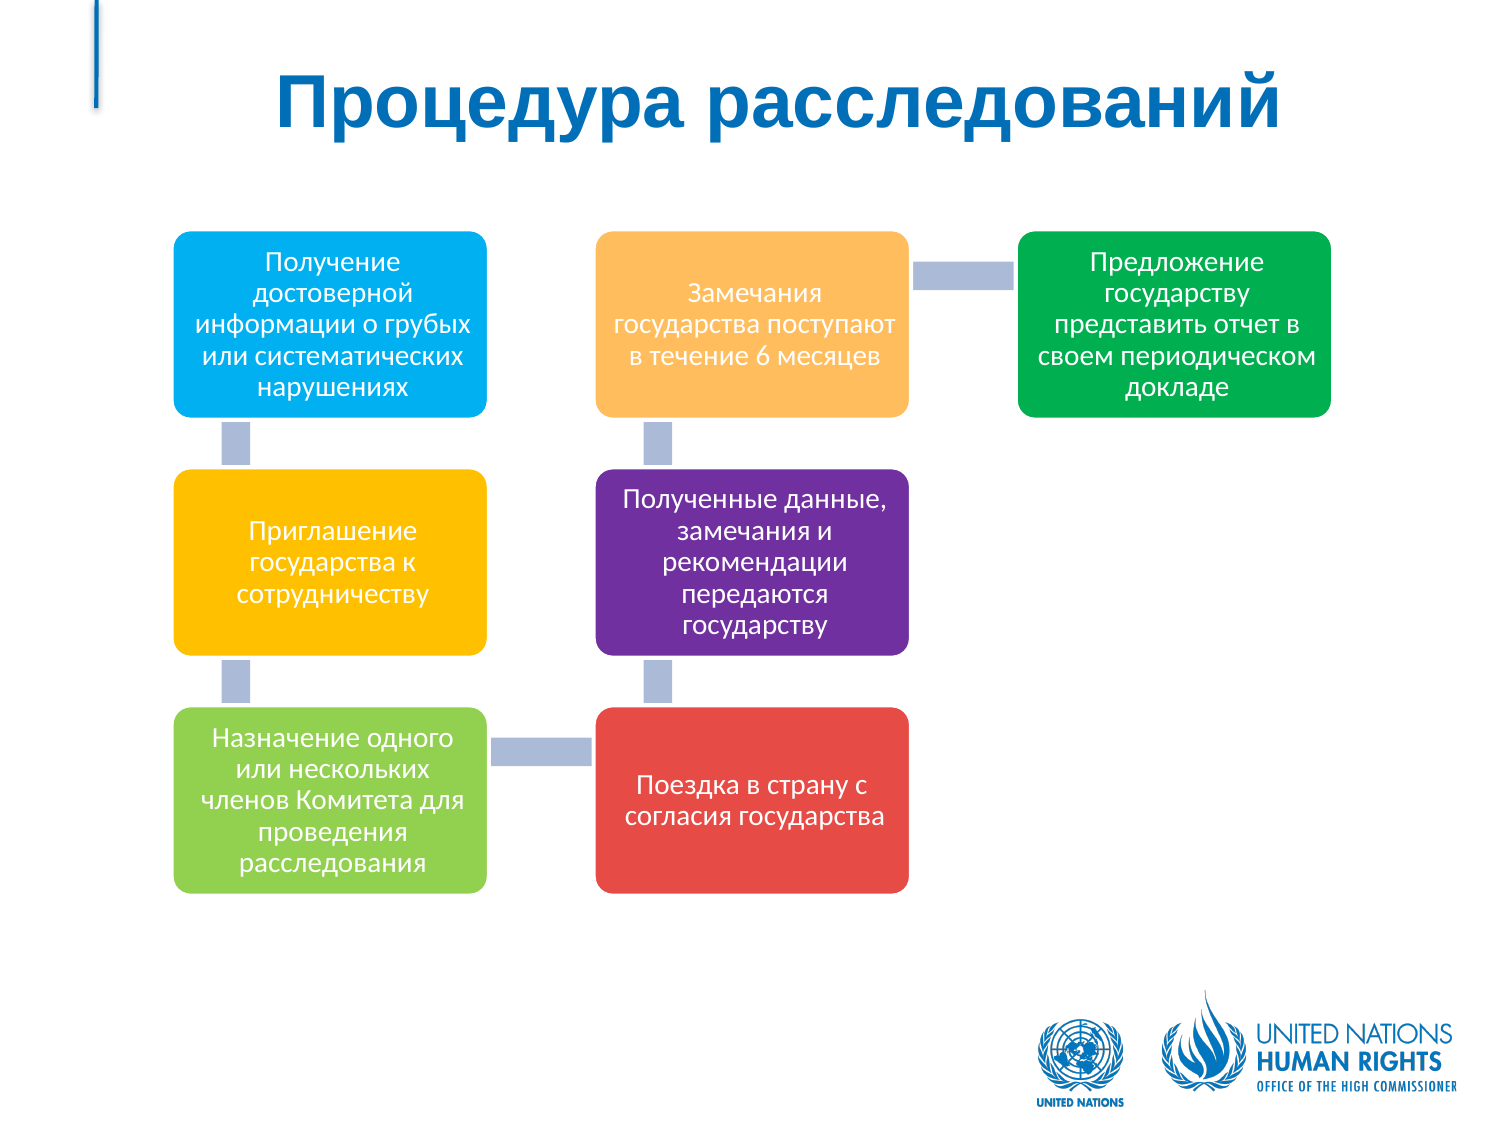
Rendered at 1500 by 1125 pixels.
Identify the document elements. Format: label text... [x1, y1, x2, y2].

picture [1037, 990, 1457, 1107]
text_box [85, 228, 1420, 897]
text_box [68, 223, 1437, 1008]
title Процедура расследований [121, 45, 1437, 223]
